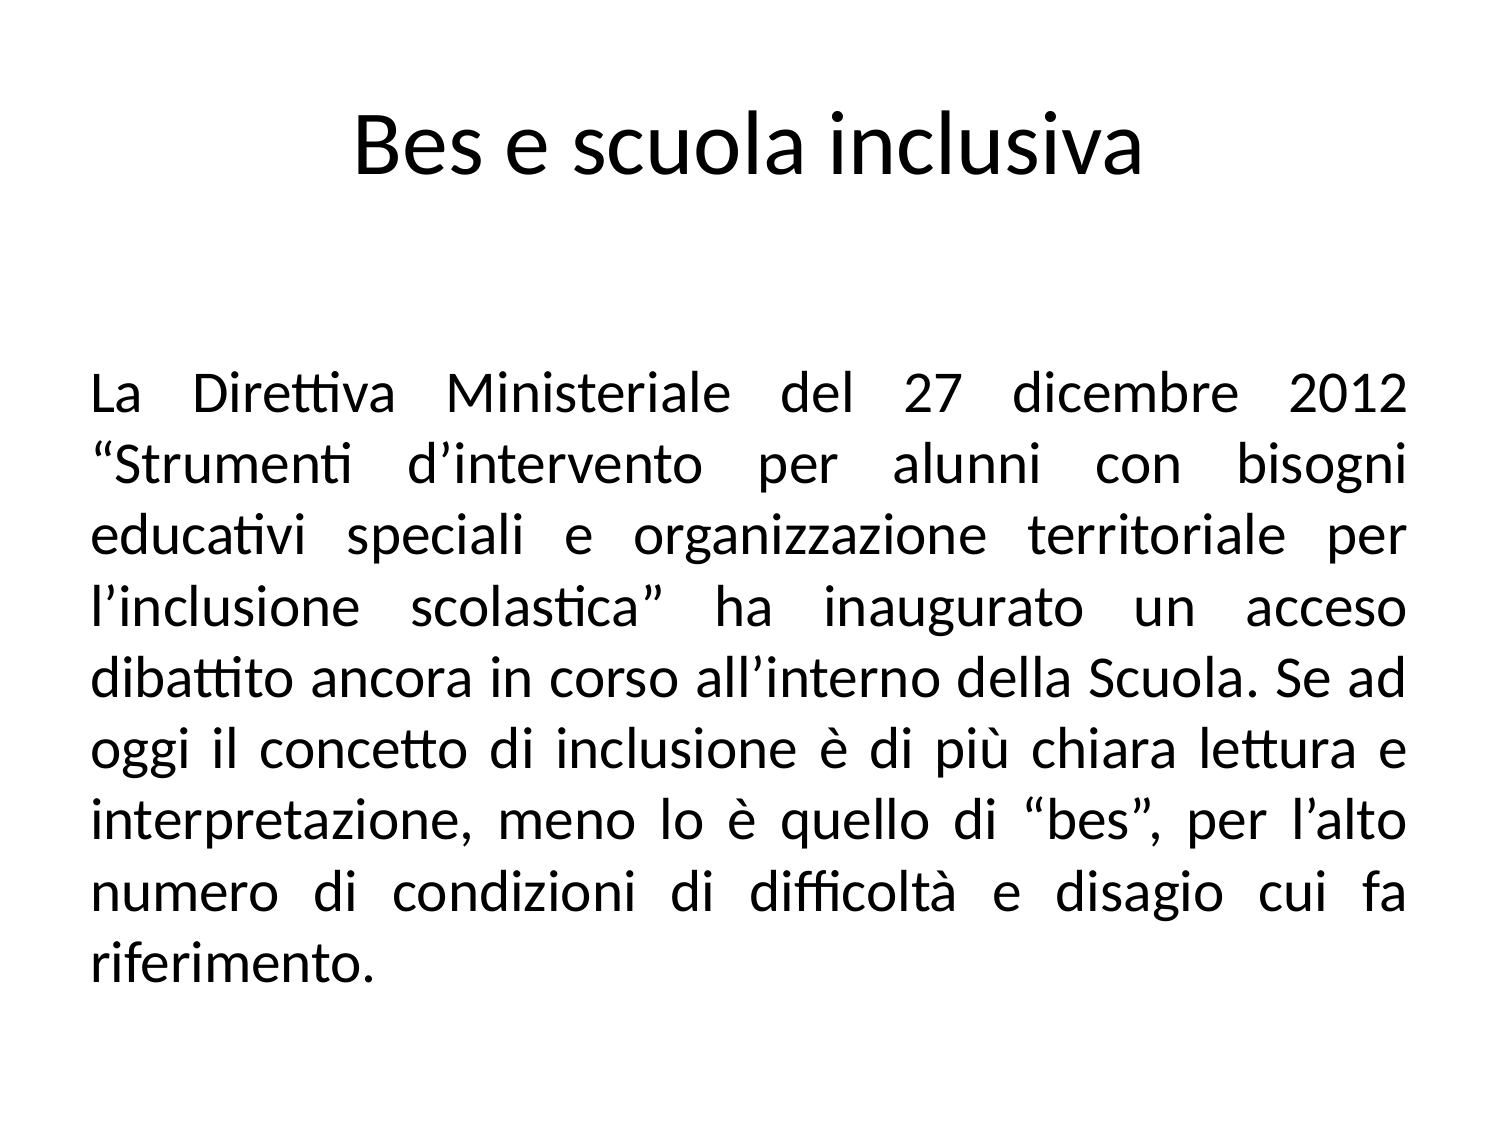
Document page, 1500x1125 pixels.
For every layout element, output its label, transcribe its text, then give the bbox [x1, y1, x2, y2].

title Bes e scuola inclusiva [75, 45, 1425, 232]
list La Direttiva Ministeriale del 27 dicembre 2012 “Strumenti d’intervento per alunni con bisogni educativi speciali e organizzazione territoriale per l’inclusione scolastica” ha inaugurato un acceso dibattito ancora in corso all’interno della Scuola. Se ad oggi il concetto di inclusione è di più chiara lettura e interpretazione, meno lo è quello di “bes”, per l’alto numero di condizioni di difficoltà e disagio cui fa riferimento. [75, 262, 1425, 1005]
